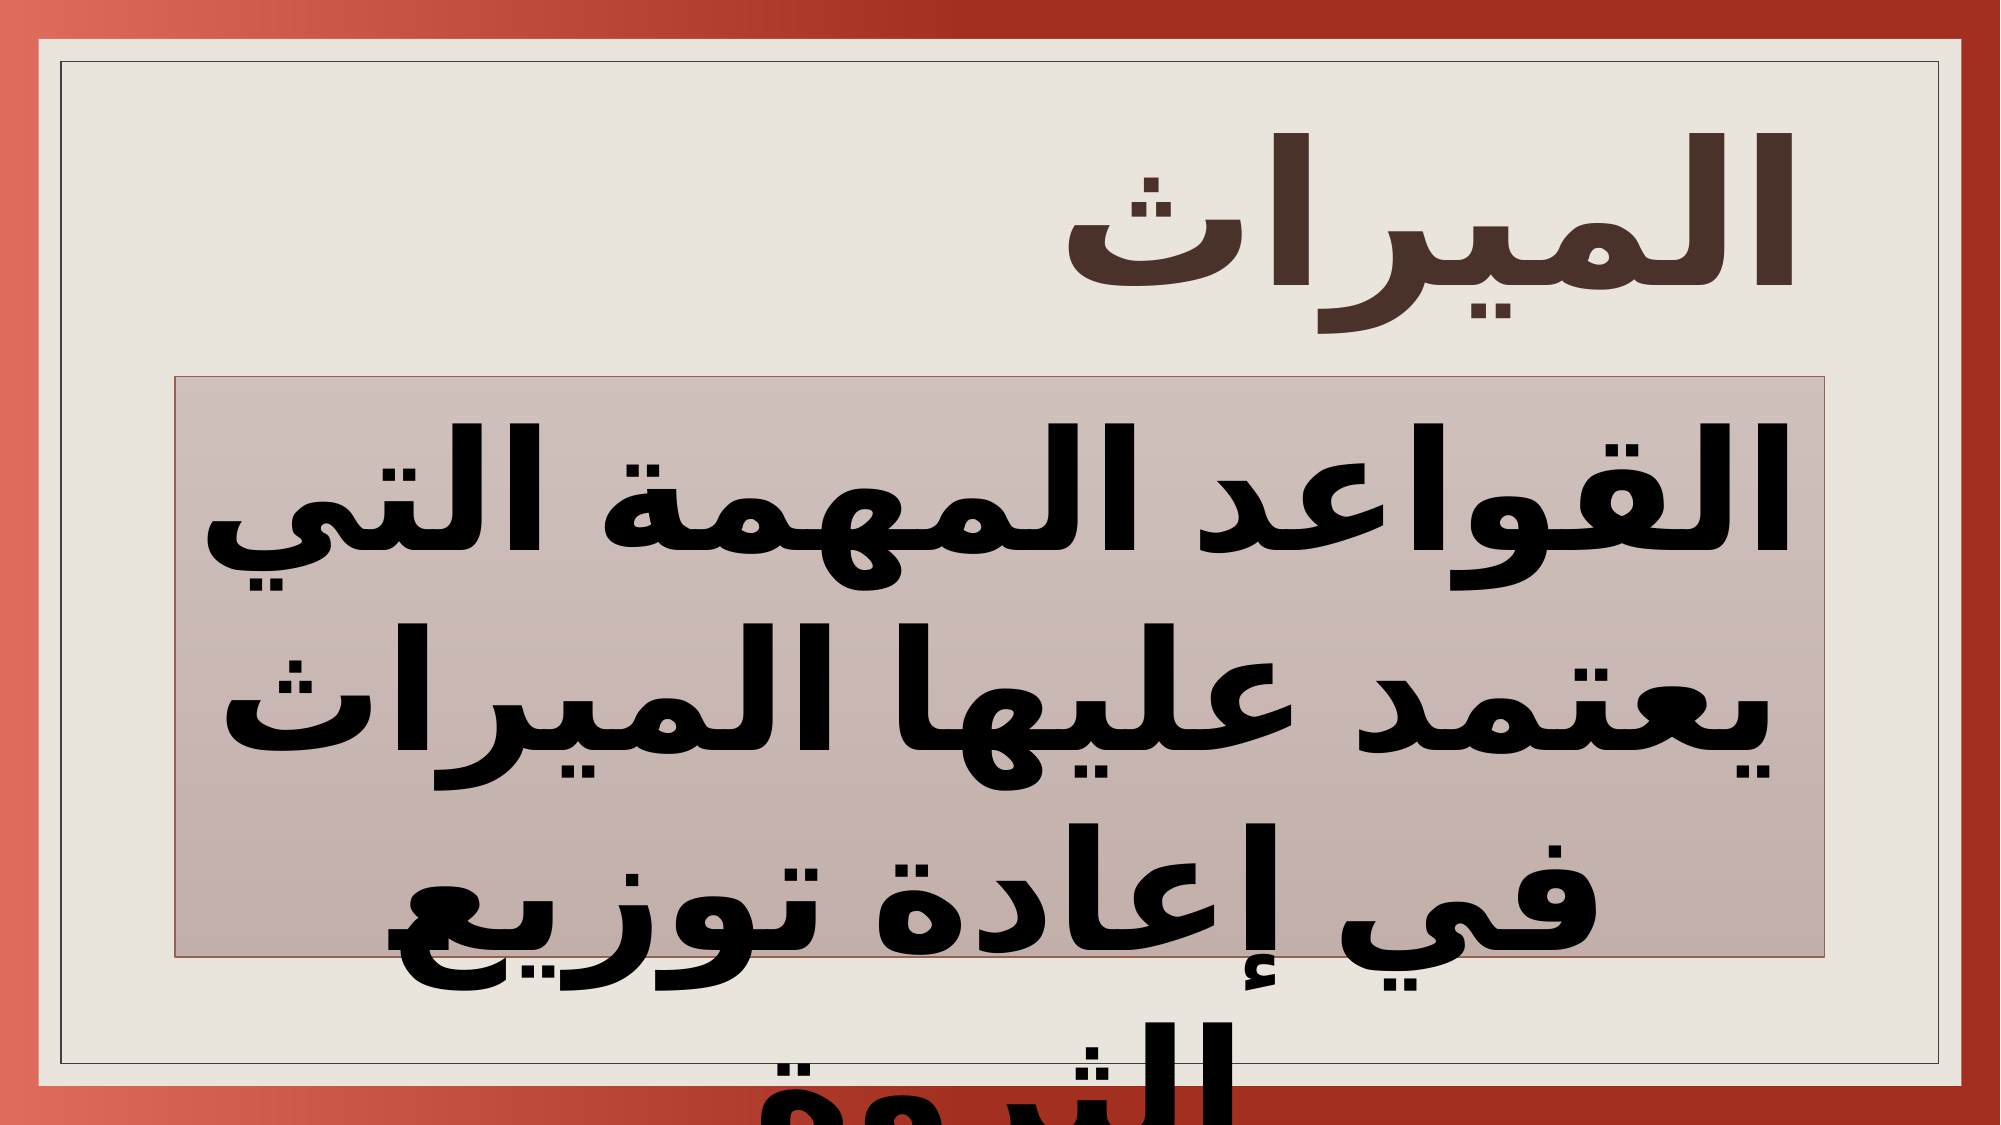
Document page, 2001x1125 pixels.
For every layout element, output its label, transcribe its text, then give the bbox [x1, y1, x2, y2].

list القواعد المهمة التي يعتمد عليها الميراث في إعادة توزيع الثروة [174, 376, 1825, 958]
title الميراث [174, 92, 1825, 349]
